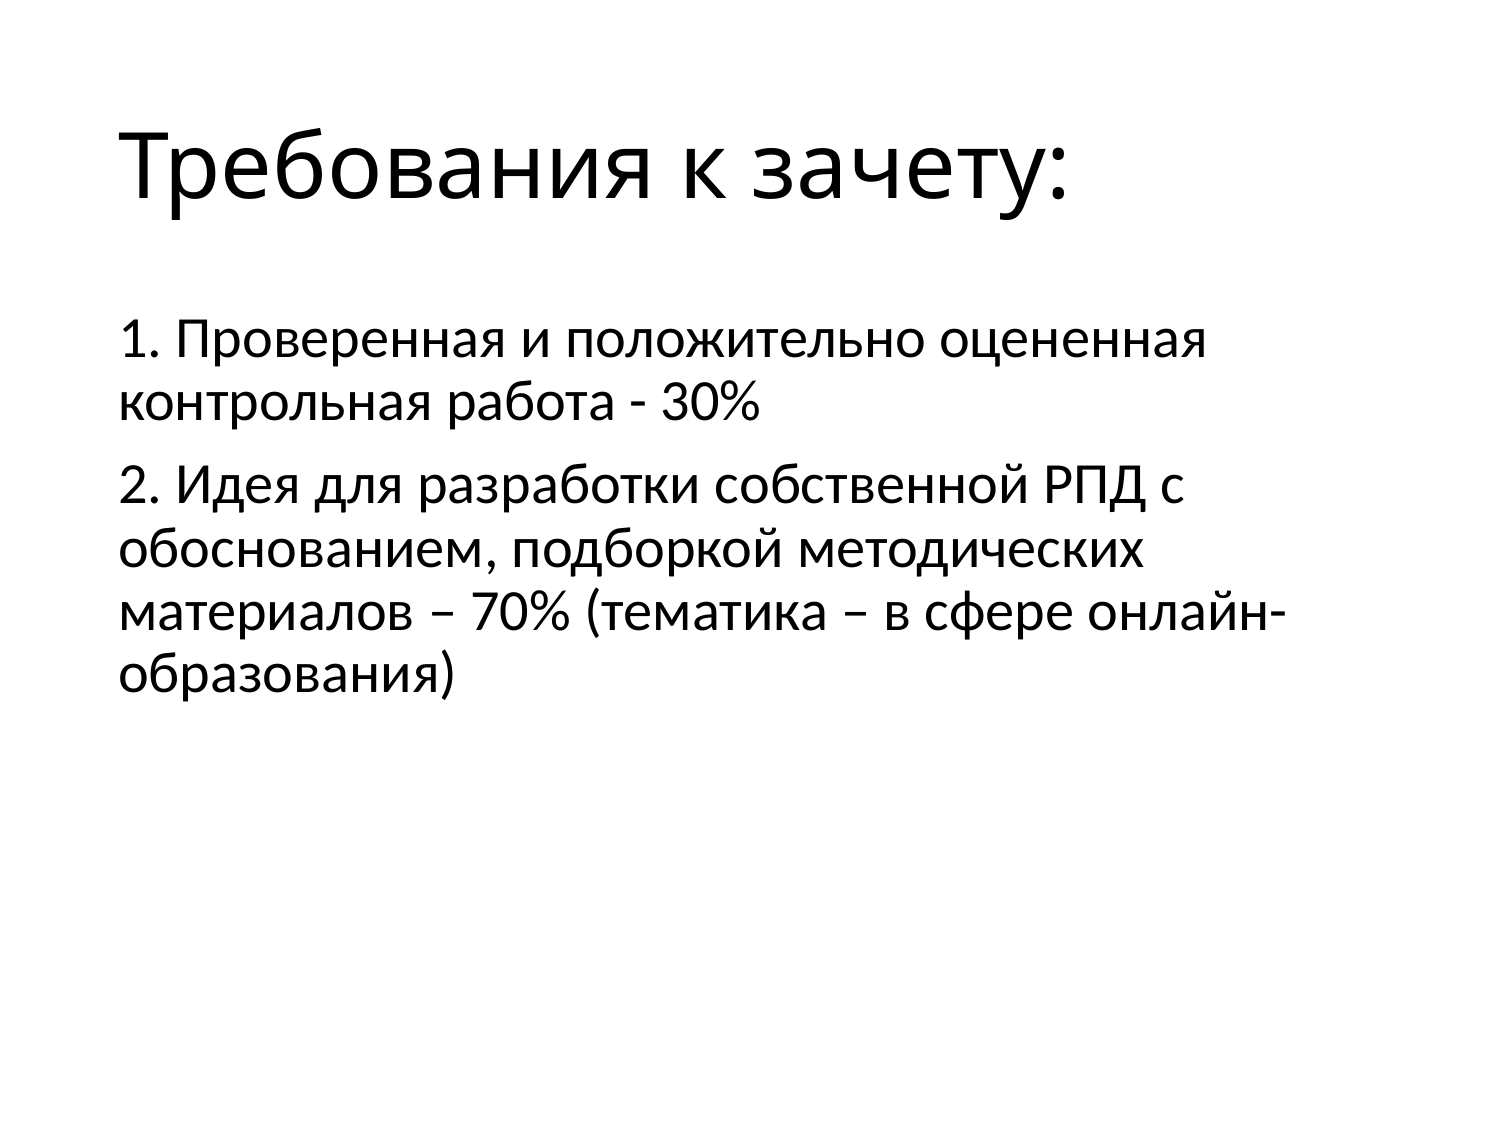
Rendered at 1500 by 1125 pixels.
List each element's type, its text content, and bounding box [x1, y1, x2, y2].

title Требования к зачету: [103, 59, 1397, 278]
list 1. Проверенная и положительно оцененная контрольная работа - 30% 2. Идея для разработки собственной РПД с обоснованием, подборкой методических материалов – 70% (тематика – в сфере онлайн-образования) [103, 299, 1397, 1014]
